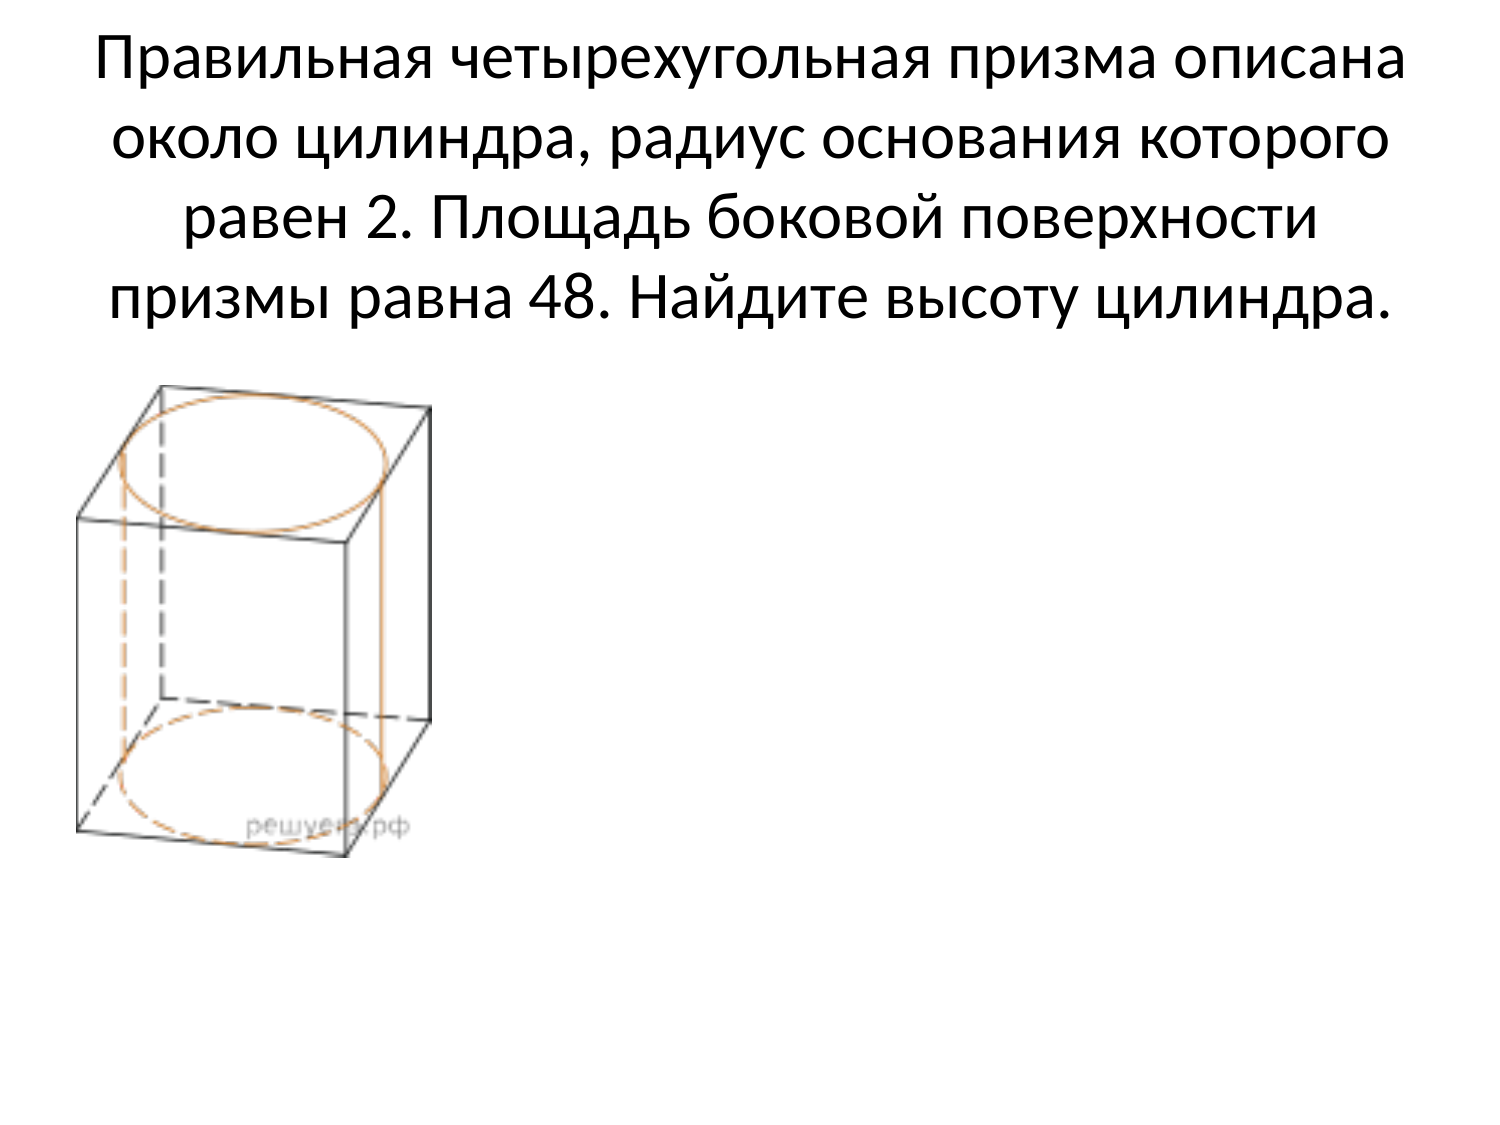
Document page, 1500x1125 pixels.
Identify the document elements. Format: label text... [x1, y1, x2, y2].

picture [76, 385, 433, 859]
title Правильная четырехугольная призма описана около цилиндра, радиус основания которого равен 2. Площадь боковой поверхности призмы равна 48. Найдите высоту цилиндра. [76, 78, 1427, 266]
